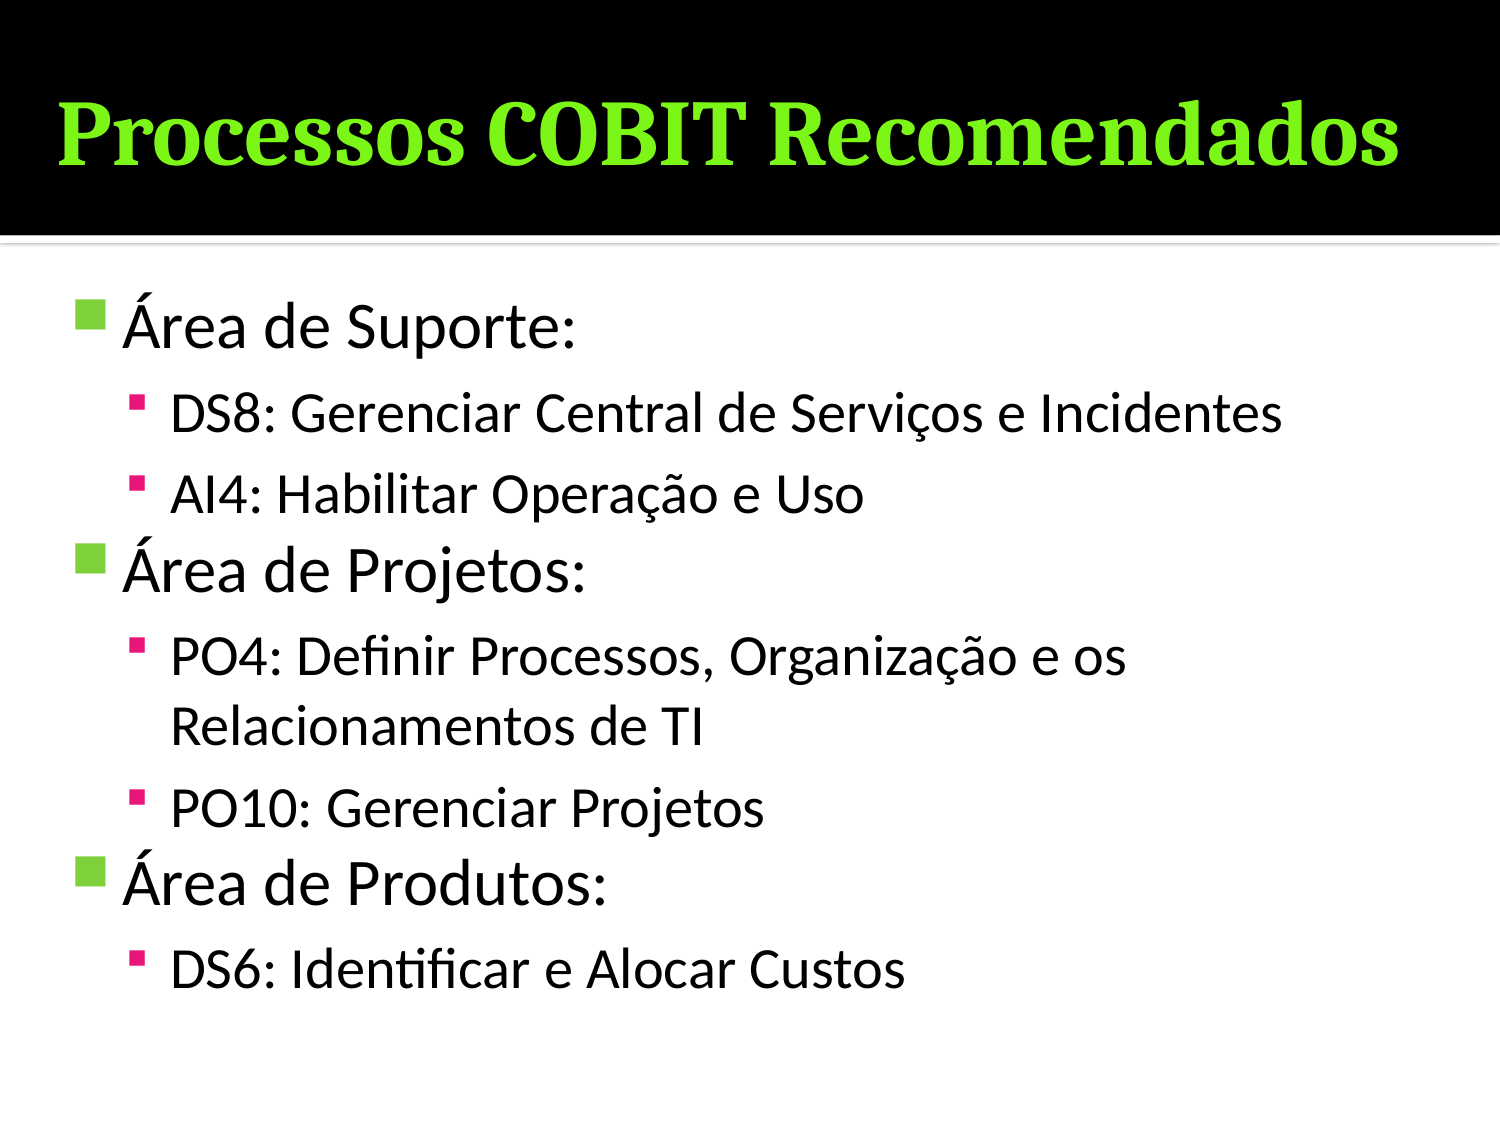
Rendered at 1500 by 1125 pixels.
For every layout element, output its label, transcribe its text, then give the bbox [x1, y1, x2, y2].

title Processos COBIT Recomendados [41, 25, 1459, 231]
list Área de Suporte: DS8: Gerenciar Central de Serviços e Incidentes AI4: Habilitar Operação e Uso Área de Projetos: PO4: Definir Processos, Organização e os Relacionamentos de TI PO10: Gerenciar Projetos Área de Produtos: DS6: Identificar e Alocar Custos [41, 267, 1459, 1094]
